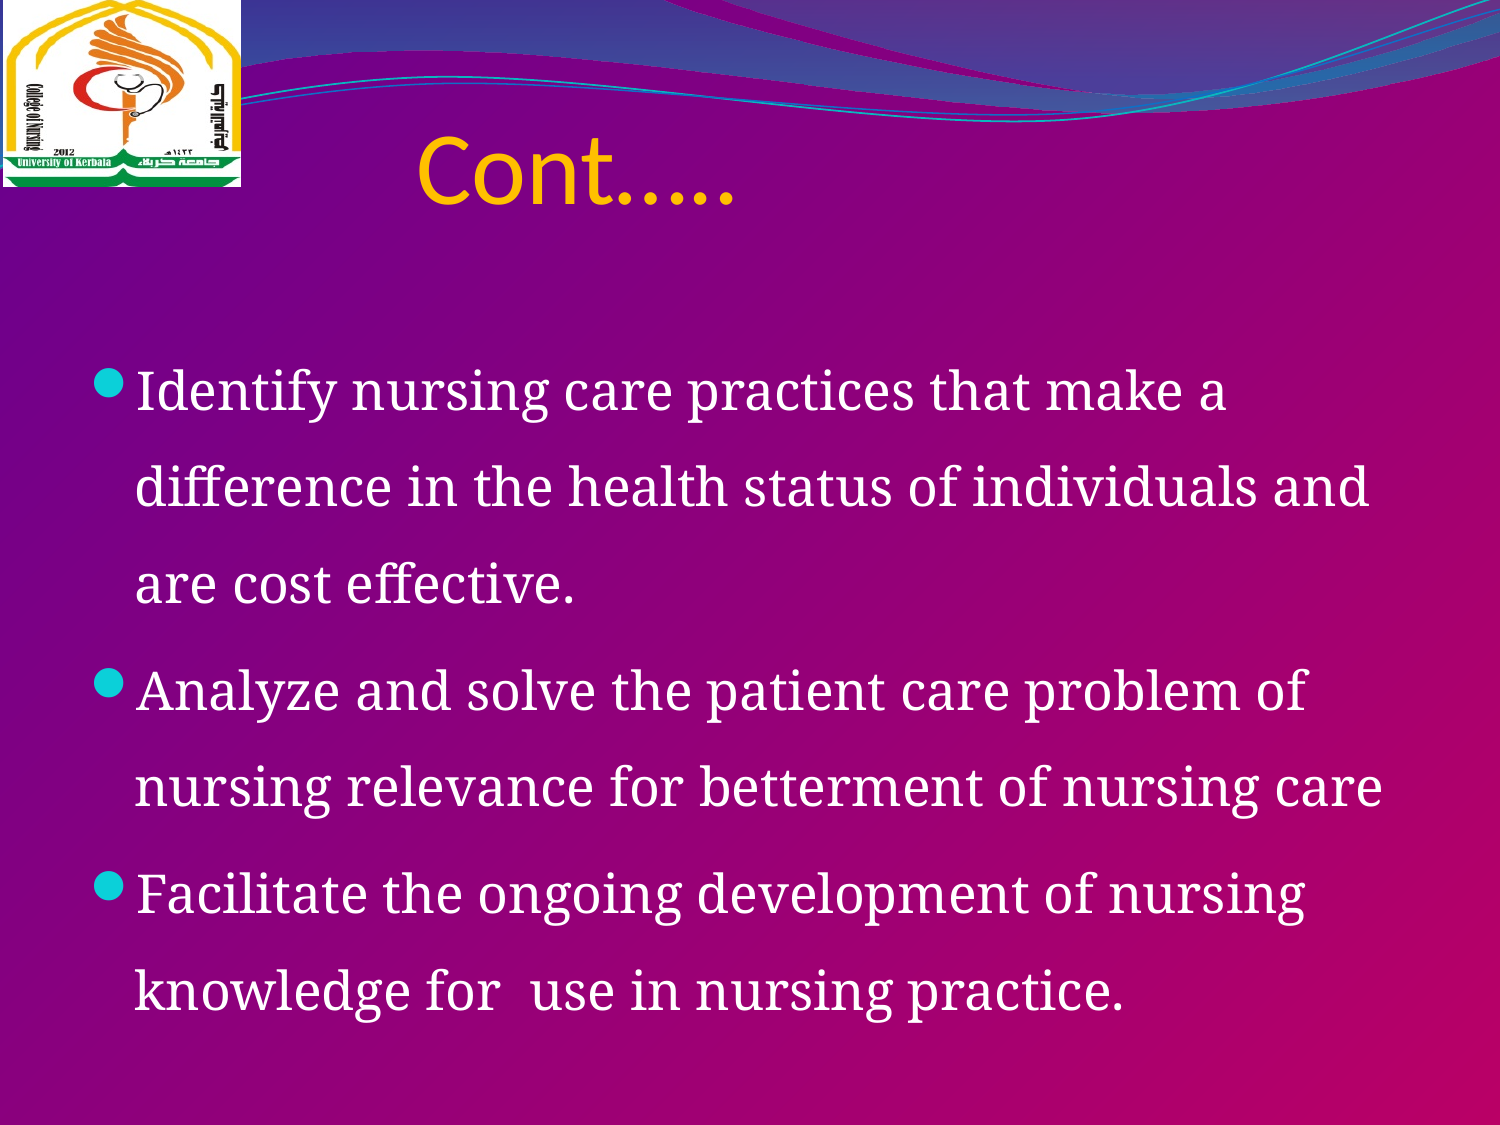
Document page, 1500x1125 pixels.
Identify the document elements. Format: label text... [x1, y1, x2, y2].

list Identify nursing care practices that make a difference in the health status of individuals and are cost effective. Analyze and solve the patient care problem of nursing relevance for betterment of nursing care Facilitate the ongoing development of nursing knowledge for use in nursing practice. [75, 317, 1425, 1038]
title Cont….. [87, 37, 1438, 225]
picture [3, 0, 241, 187]
